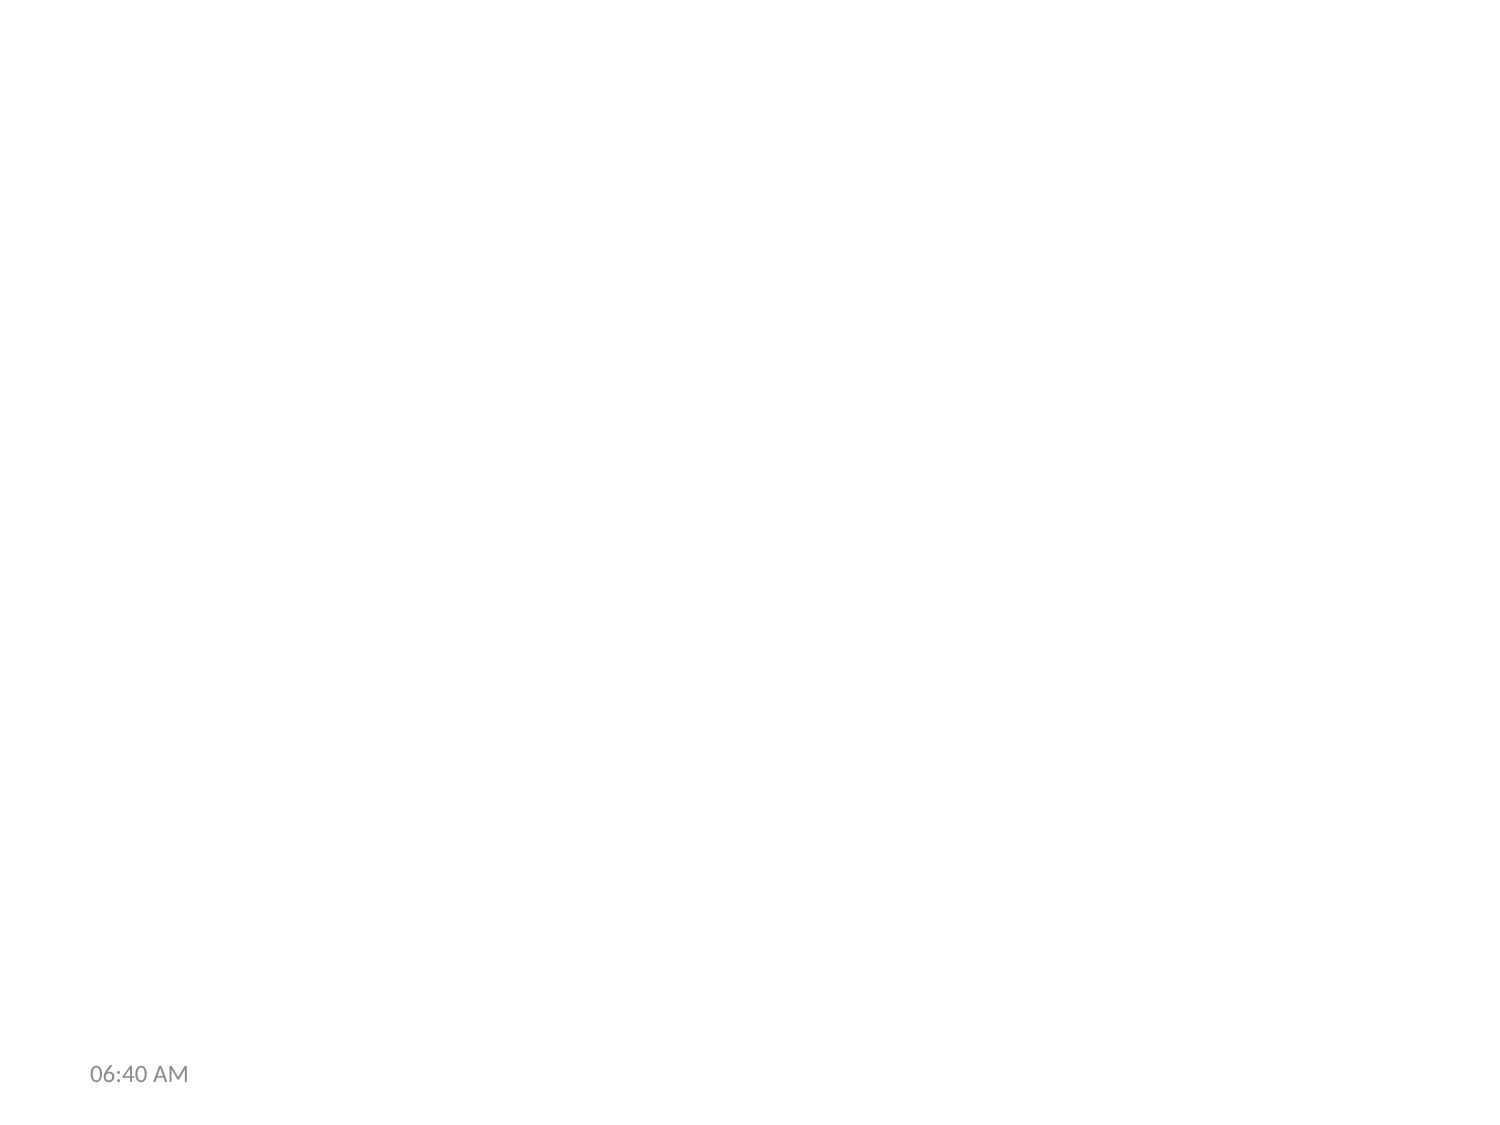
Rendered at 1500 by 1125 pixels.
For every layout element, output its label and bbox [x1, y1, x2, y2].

slide_number [75, 1042, 425, 1103]
